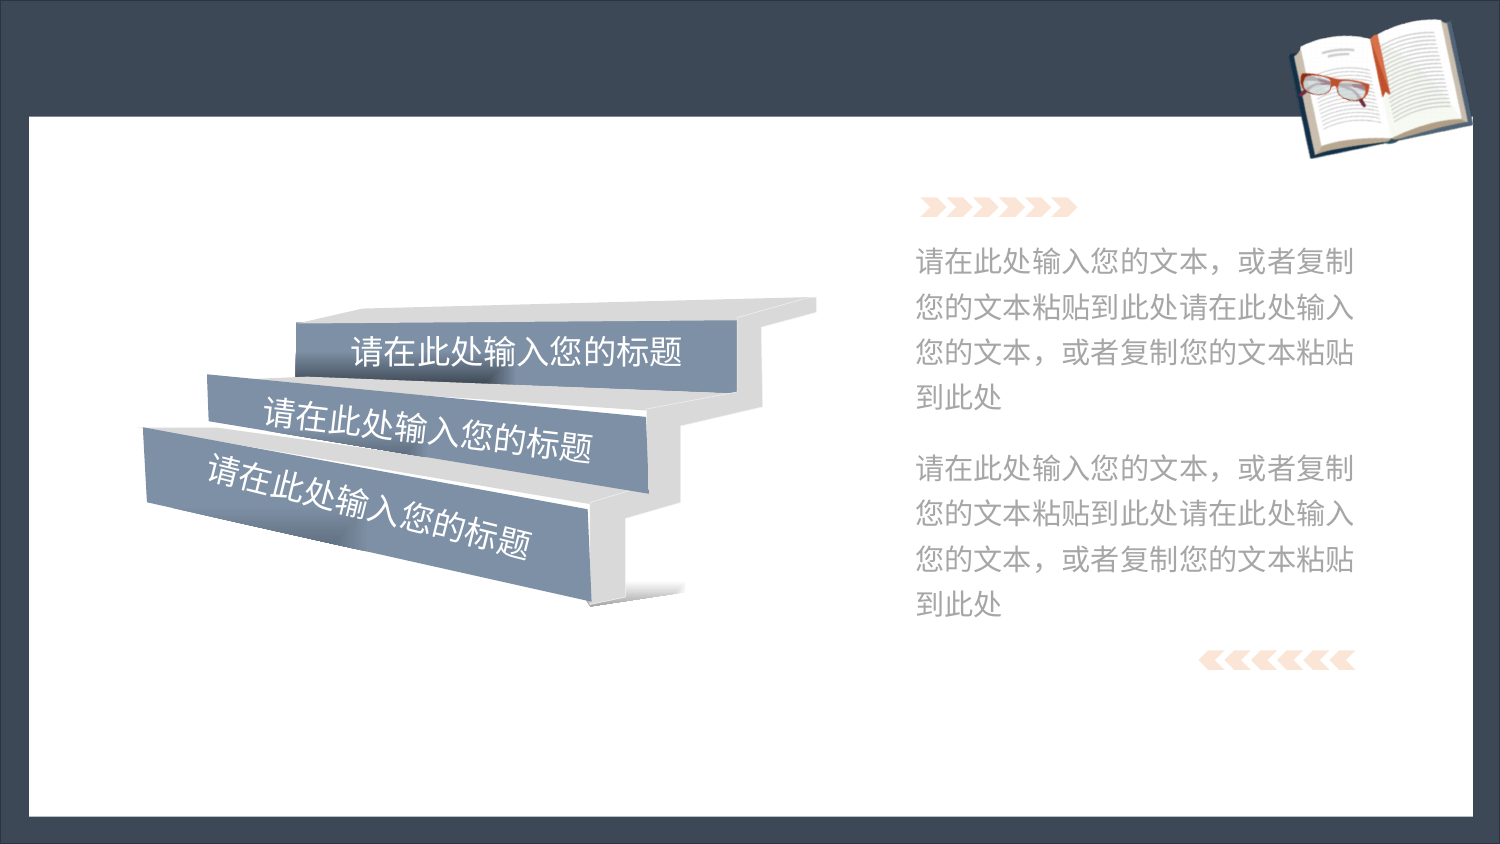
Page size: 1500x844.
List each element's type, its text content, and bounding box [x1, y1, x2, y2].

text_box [130, 296, 818, 607]
picture [1259, 0, 1500, 204]
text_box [920, 197, 1078, 217]
text_box 请在此处输入您的文本，或者复制您的文本粘贴到此处请在此处输入您的文本，或者复制您的文本粘贴到此处 请在此处输入您的文本，或者复制您的文本粘贴到此处请在此处输入您的文本，或者复制您的文本粘贴到此处 [900, 232, 1370, 622]
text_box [1198, 650, 1356, 670]
